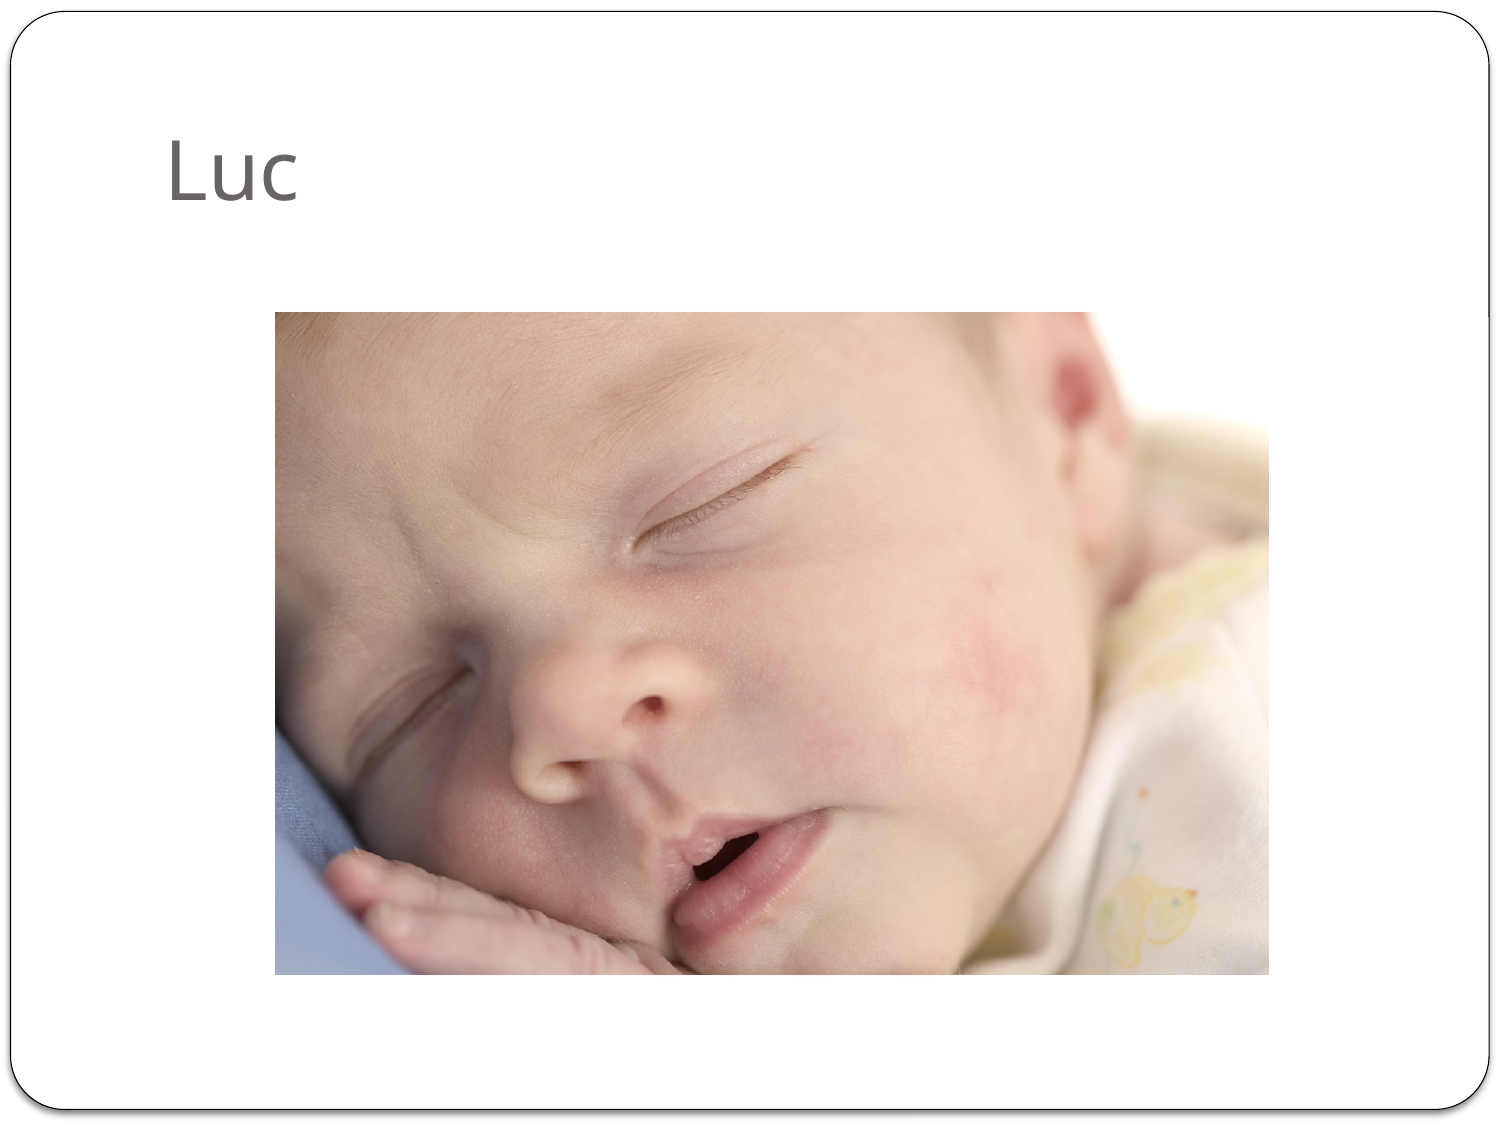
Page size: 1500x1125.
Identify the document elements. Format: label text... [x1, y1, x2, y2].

picture [274, 312, 1270, 975]
title Luc [150, 45, 1425, 233]
